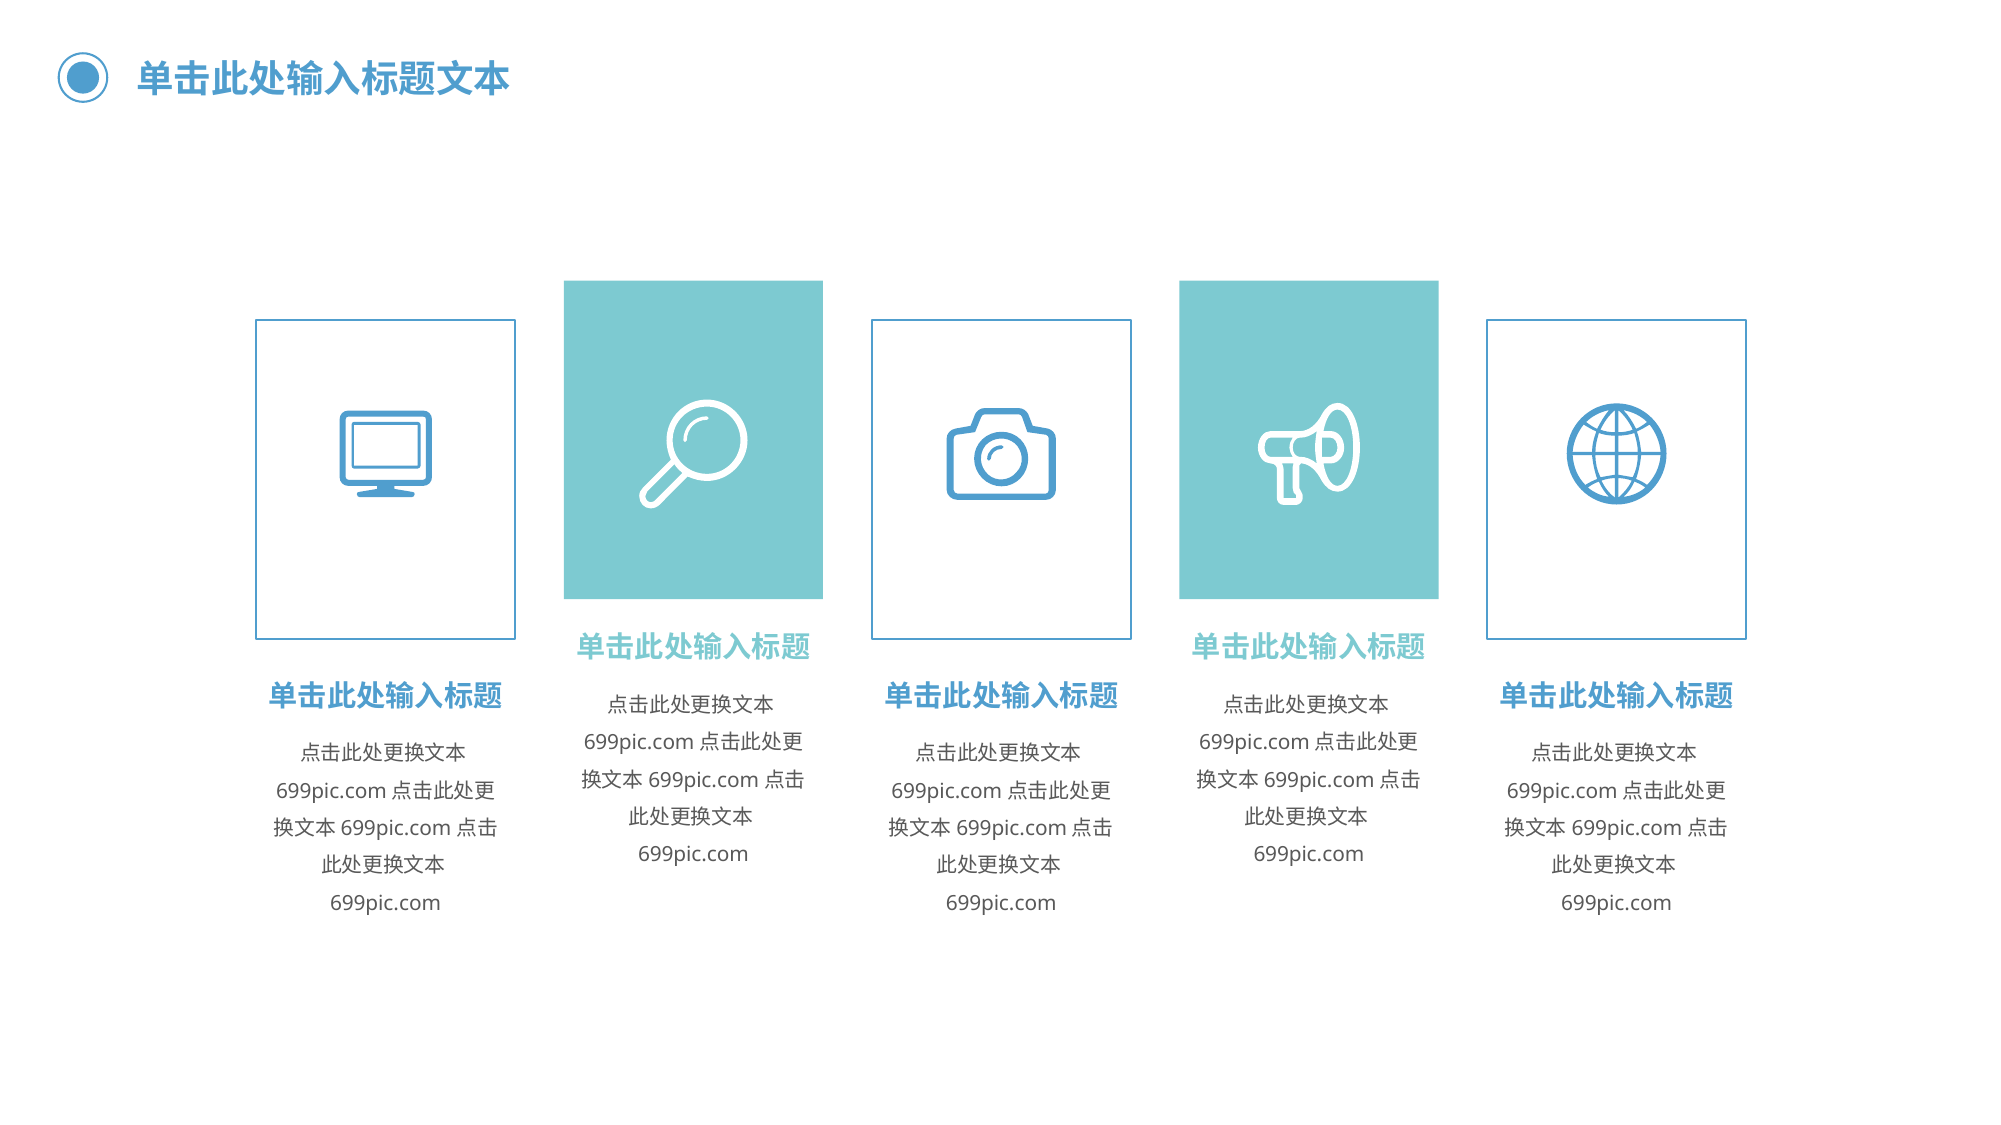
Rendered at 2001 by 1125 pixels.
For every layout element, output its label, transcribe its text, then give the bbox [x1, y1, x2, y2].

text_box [1179, 280, 1439, 600]
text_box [58, 47, 529, 108]
text_box 点击此处更换文本699pic.com点击此处更换文本699pic.com点击此处更换文本699pic.com [871, 719, 1131, 922]
text_box 点击此处更换文本699pic.com点击此处更换文本699pic.com点击此处更换文本699pic.com [256, 719, 516, 922]
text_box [1487, 320, 1747, 639]
text_box 点击此处更换文本699pic.com点击此处更换文本699pic.com点击此处更换文本699pic.com [563, 671, 823, 874]
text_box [256, 320, 516, 639]
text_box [871, 320, 1131, 639]
text_box 单击此处输入标题 [871, 671, 1131, 718]
text_box 点击此处更换文本699pic.com点击此处更换文本699pic.com点击此处更换文本699pic.com [1179, 671, 1439, 874]
text_box 单击此处输入标题 [1487, 671, 1747, 718]
text_box 单击此处输入标题 [563, 623, 823, 670]
text_box 单击此处输入标题 [1179, 623, 1439, 670]
text_box 点击此处更换文本699pic.com点击此处更换文本699pic.com点击此处更换文本699pic.com [1487, 719, 1747, 922]
text_box 单击此处输入标题 [256, 671, 516, 718]
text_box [563, 280, 824, 600]
